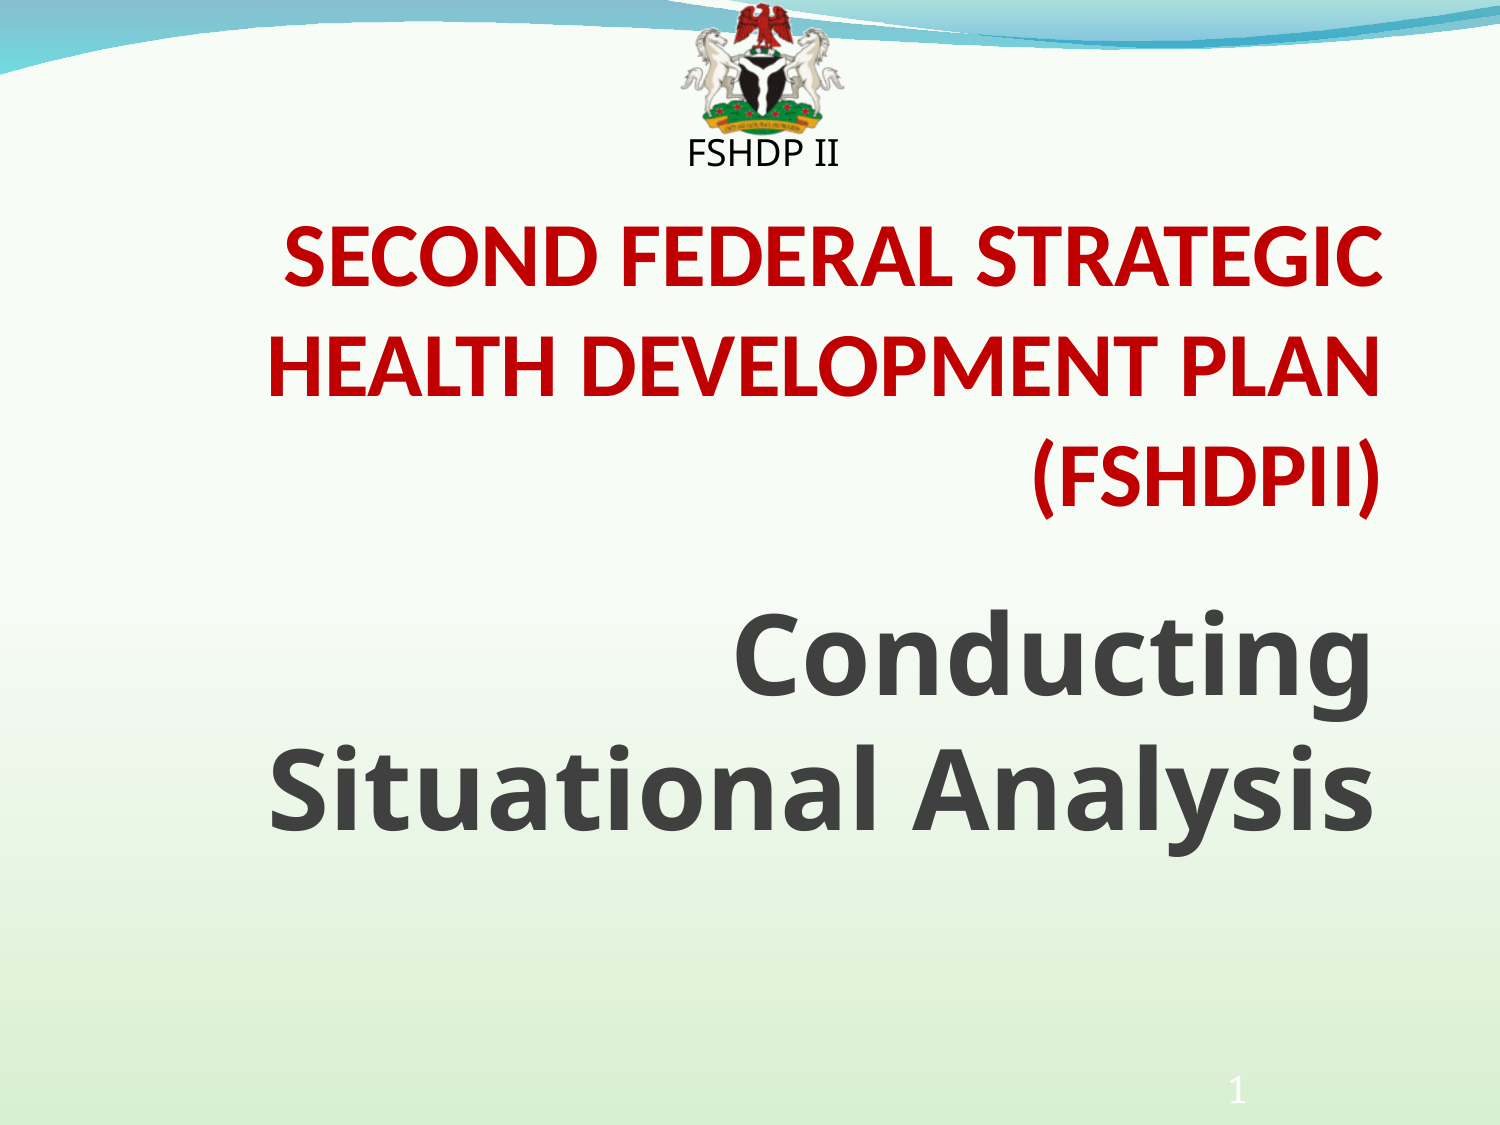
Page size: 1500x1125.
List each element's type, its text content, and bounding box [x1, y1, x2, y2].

picture [679, 0, 848, 141]
title SECOND FEDERAL STRATEGIC HEALTH DEVELOPMENT PLAN (FSHDPII) [87, 224, 1388, 525]
subtitle Conducting Situational Analysis [87, 575, 1388, 863]
slide_number 1 [1212, 1058, 1338, 1119]
